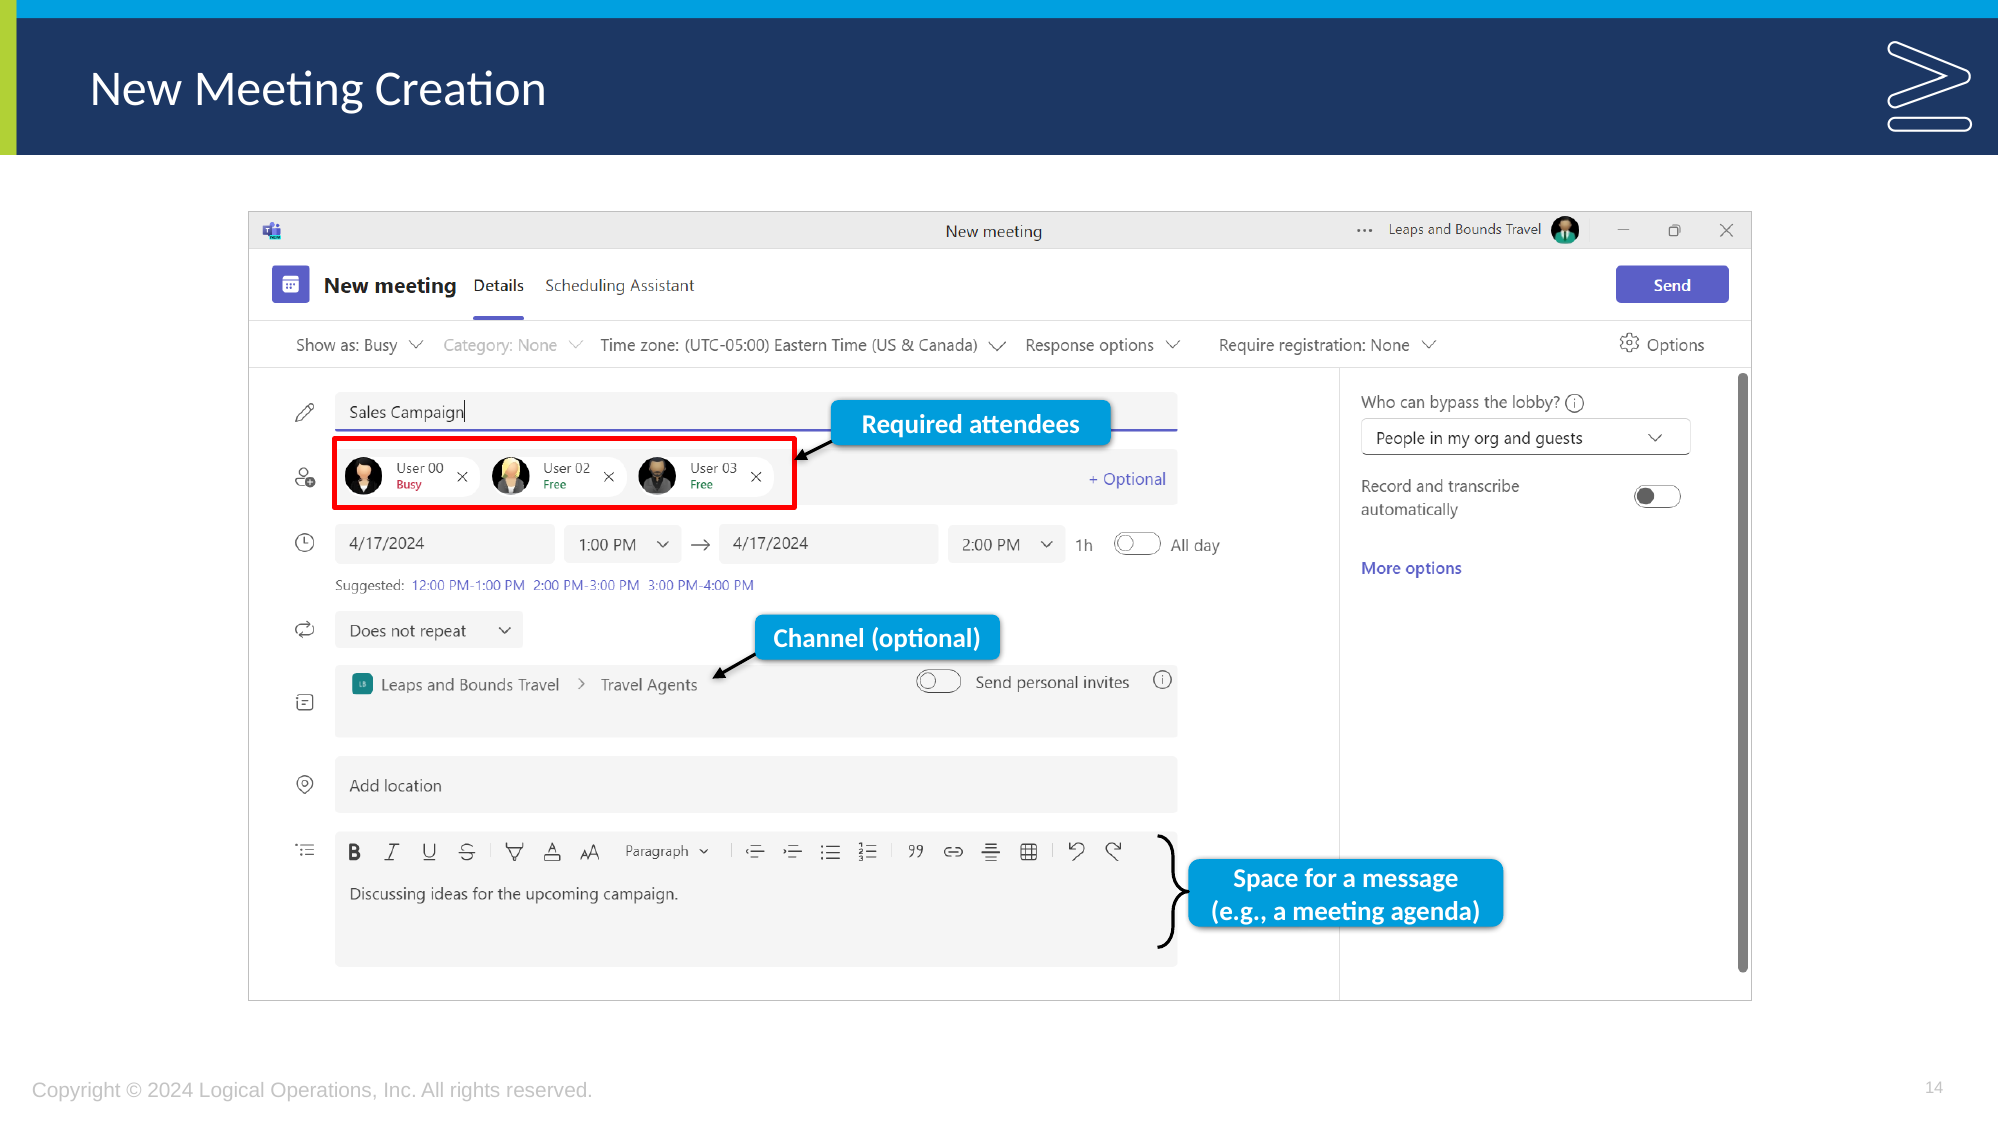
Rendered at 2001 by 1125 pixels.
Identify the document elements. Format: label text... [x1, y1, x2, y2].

title New Meeting Creation [74, 16, 1850, 155]
picture [0, 0, 74, 155]
slide_number 14 [1491, 1057, 1959, 1118]
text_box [248, 211, 1752, 1002]
picture [1850, 19, 1998, 155]
